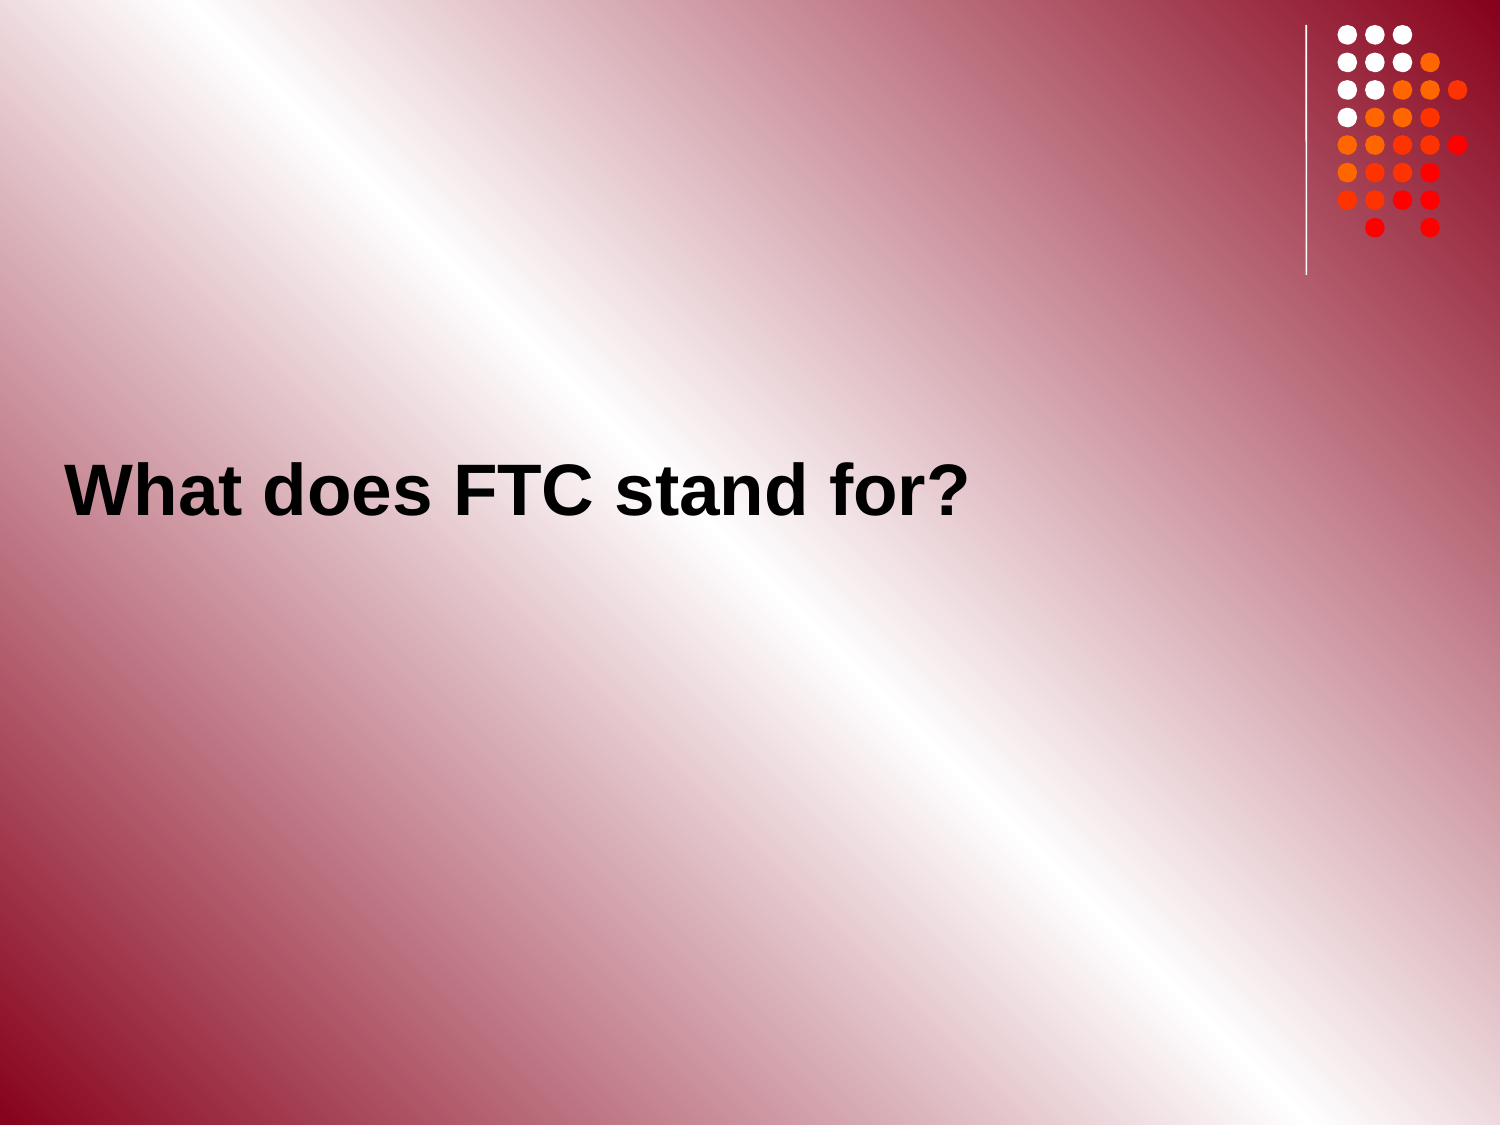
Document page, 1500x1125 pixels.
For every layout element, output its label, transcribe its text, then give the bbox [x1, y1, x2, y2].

text_box What does FTC stand for? [50, 587, 1425, 800]
